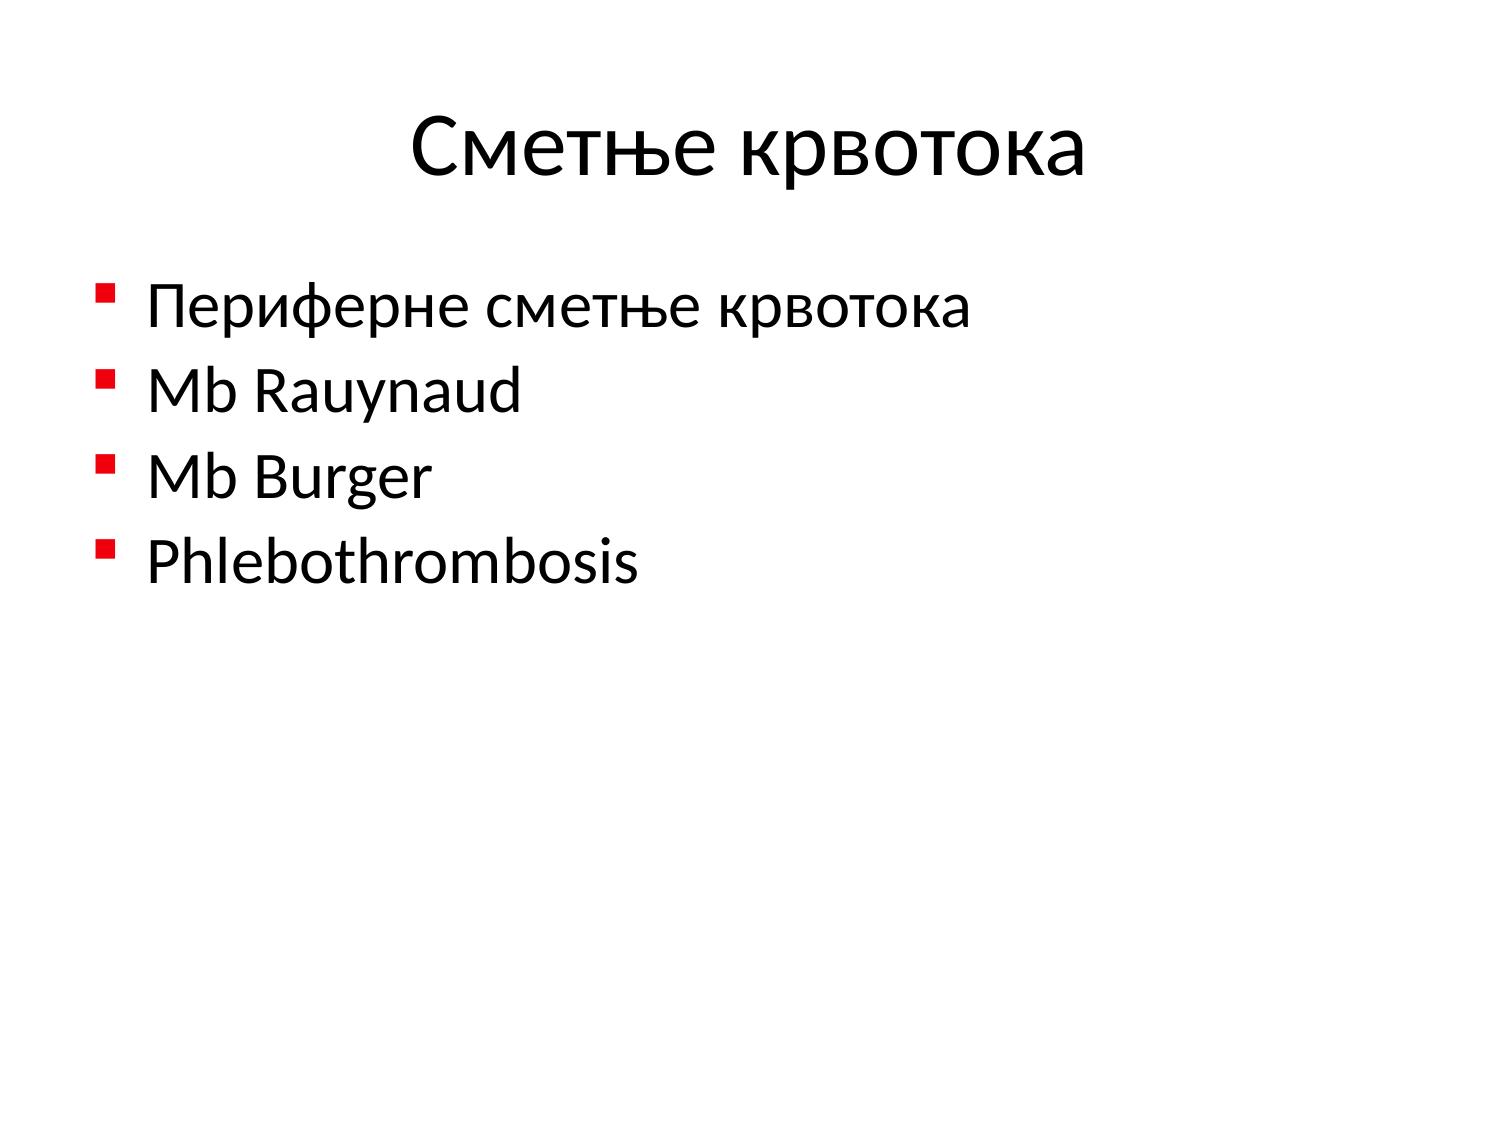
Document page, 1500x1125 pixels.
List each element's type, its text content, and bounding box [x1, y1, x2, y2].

title Сметње крвотока [75, 45, 1425, 233]
list Периферне сметње крвотока Mb Rauynaud Mb Burger Phlebothrombosis [75, 262, 1425, 1005]
